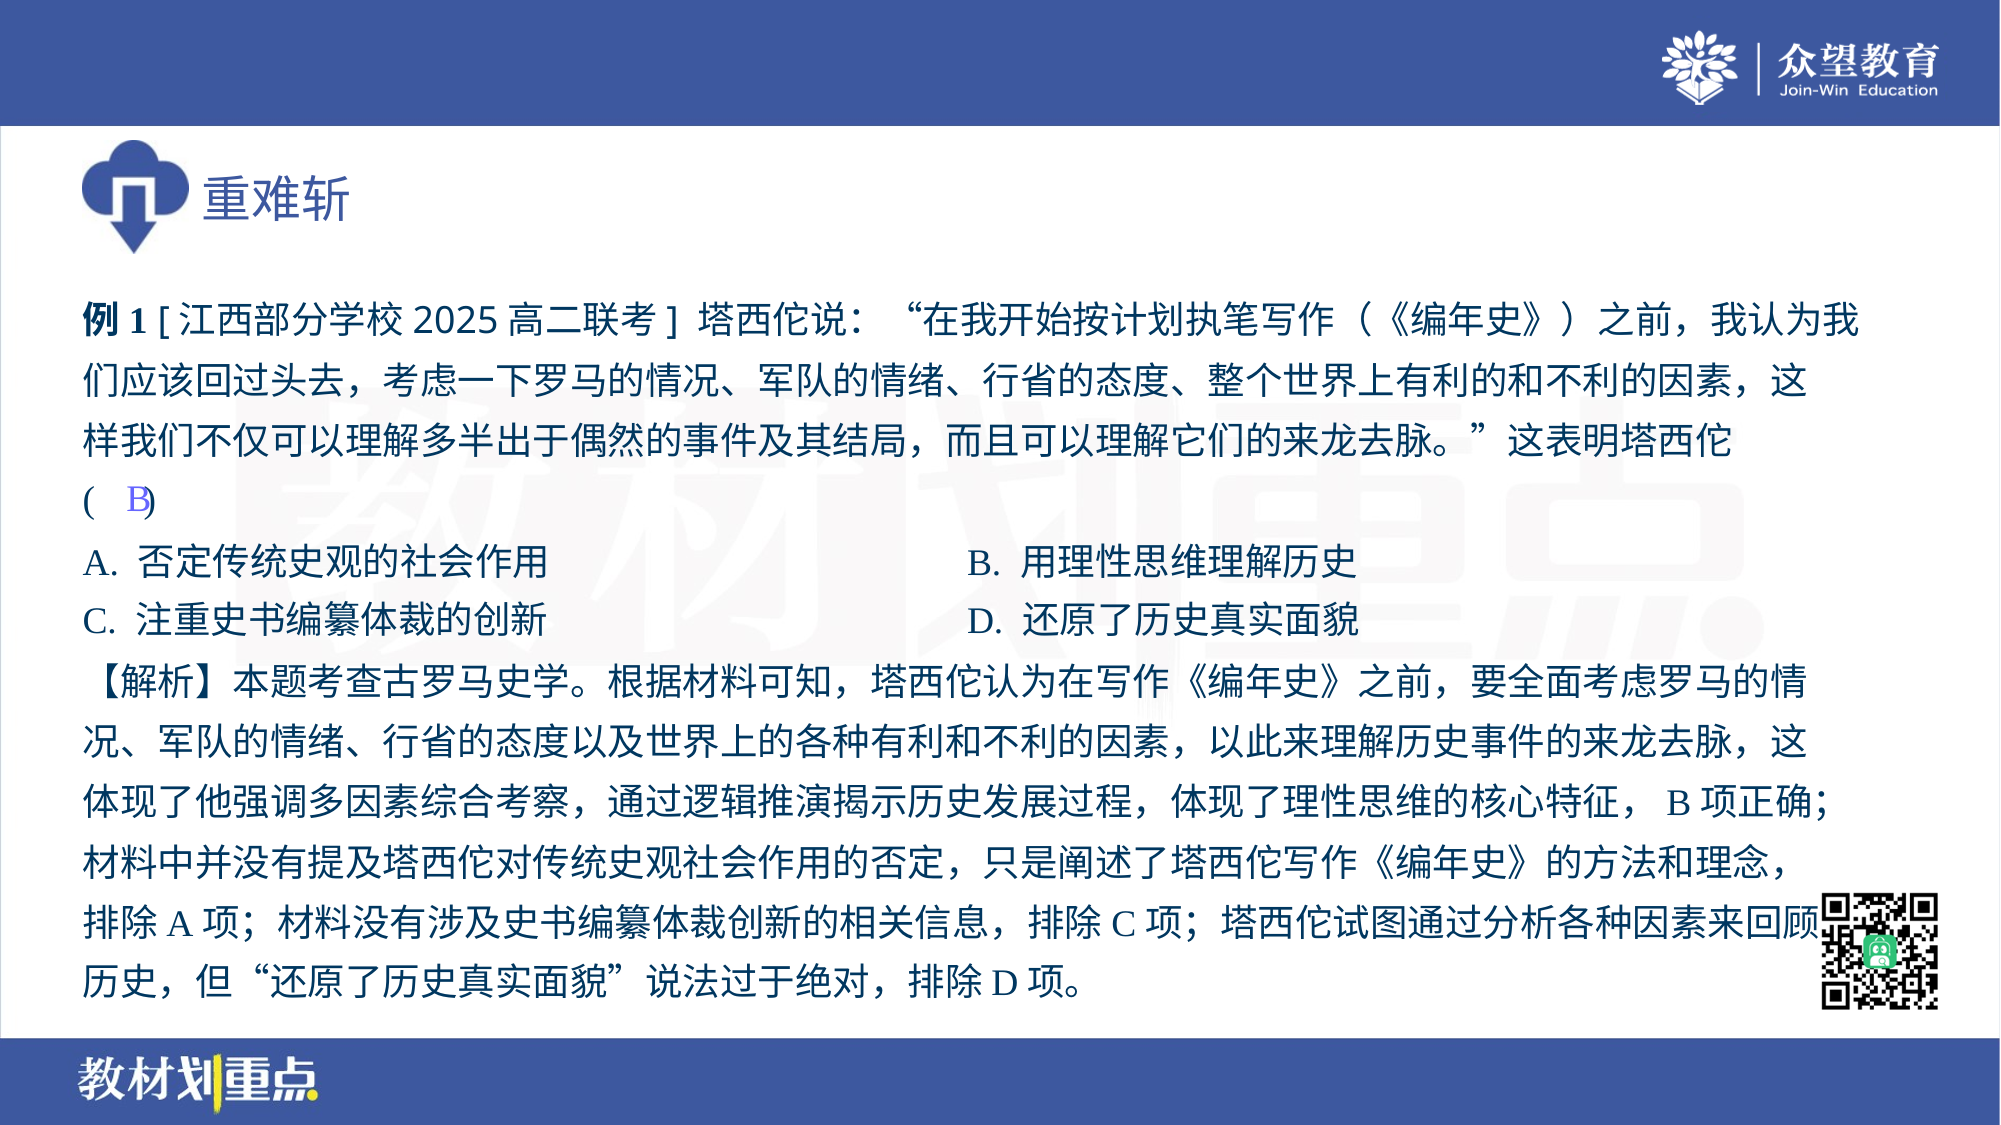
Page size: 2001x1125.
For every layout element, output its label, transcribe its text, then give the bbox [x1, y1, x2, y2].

text_box B [112, 460, 165, 514]
text_box 【解析】本题考查古罗马史学。根据材料可知，塔西佗认为在写作《编年史》之前，要全面考虑罗马的情 况、军队的情绪、行省的态度以及世界上的各种有利和不利的因素，以此来理解历史事件的来龙去脉，这 体现了他强调多因素综合考察，通过逻辑推演揭示历史发展过程，体现了理性思维的核心特征，B项正确； 材料中并没有提及塔西佗对传统史观社会作用的否定，只是阐述了塔西佗写作《编年史》的方法和理念， 排除A项；材料没有涉及史书编纂体裁创新的相关信息，排除C项；塔西佗试图通过分析各种因素来回顾 历史，但“还原了历史真实面貌”说法过于绝对，排除D项。 [82, 642, 1817, 998]
text_box 例1 [江西部分学校2025高二联考] 塔西佗说：“在我开始按计划执笔写作（《编年史》）之前，我认为我 们应该回过头去，考虑一下罗马的情况、军队的情绪、行省的态度、整个世界上有利的和不利的因素，这 样我们不仅可以理解多半出于偶然的事件及其结局，而且可以理解它们的来龙去脉。”这表明塔西佗 ( ) [82, 280, 1817, 516]
picture [0, 0, 2000, 1125]
text_box A. 否定传统史观的社会作用 B. 用理性思维理解历史 C. 注重史书编纂体裁的创新 D. 还原了历史真实面貌 [82, 522, 1817, 636]
